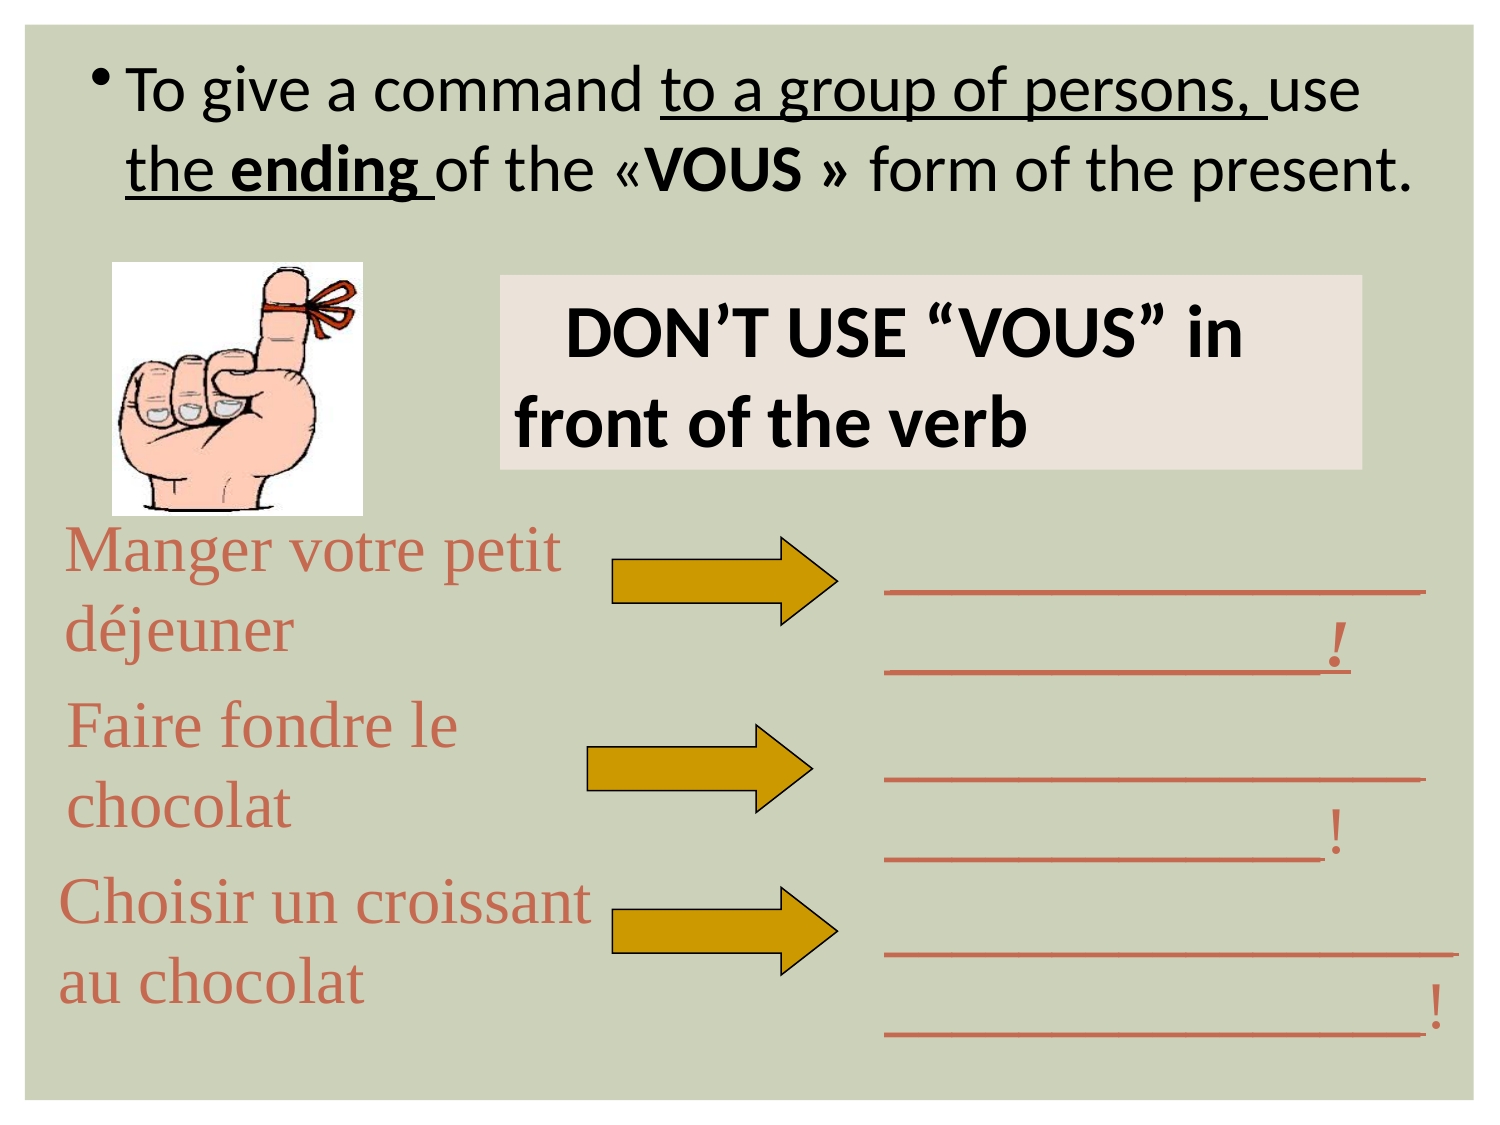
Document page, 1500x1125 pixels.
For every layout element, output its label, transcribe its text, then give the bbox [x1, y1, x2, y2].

text_box [638, 887, 838, 975]
text_box Manger votre petit déjeuner [49, 497, 638, 673]
text_box DON’T USE “VOUS” in front of the verb [500, 274, 1363, 470]
text_box Choisir un croissant au chocolat [43, 849, 638, 1025]
text_box Faire fondre le chocolat [51, 673, 514, 848]
text_box To give a command to a group of persons, use the ending of the «VOUS » form of the present. [75, 37, 1450, 213]
text_box [612, 537, 838, 625]
text_box _____________________________! [875, 699, 1450, 874]
text_box _____________________________! [875, 512, 1450, 688]
picture [112, 262, 363, 516]
text_box _________________________________! [875, 874, 1500, 1050]
text_box [587, 724, 813, 813]
